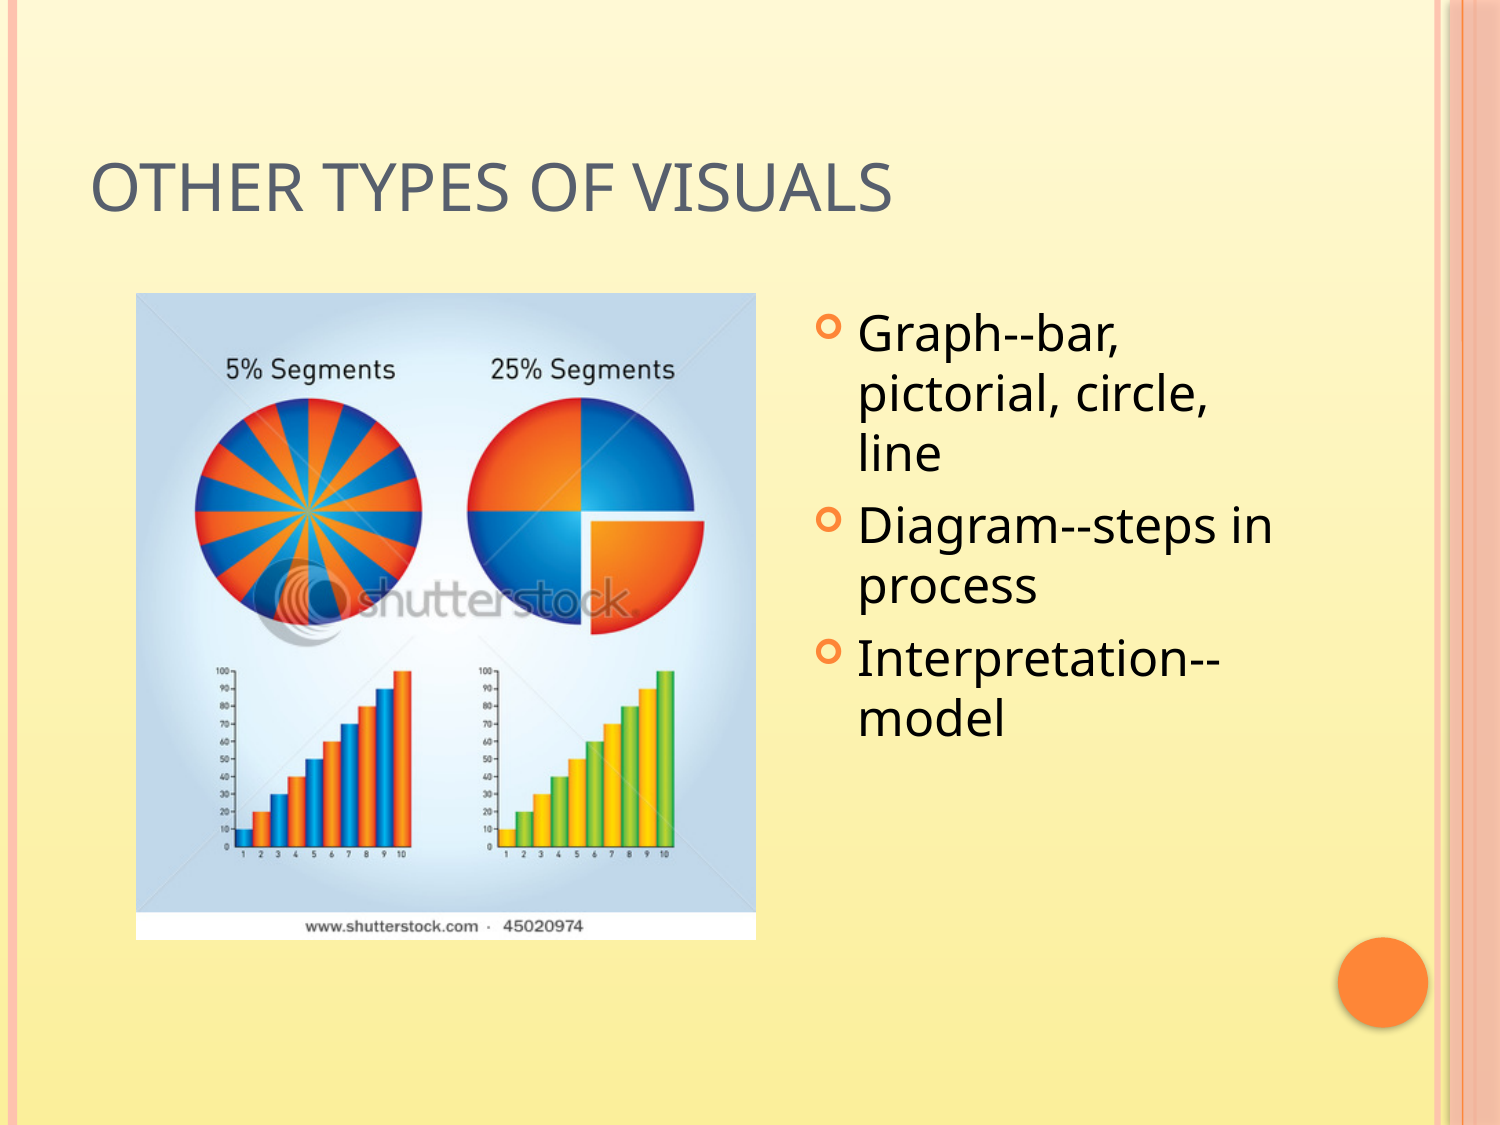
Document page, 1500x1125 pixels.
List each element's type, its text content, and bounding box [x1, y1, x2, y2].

title Other Types of Visuals [75, 45, 1300, 233]
list Graph--bar, pictorial, circle, line Diagram--steps in process Interpretation--model [797, 293, 1301, 840]
picture [135, 293, 756, 941]
